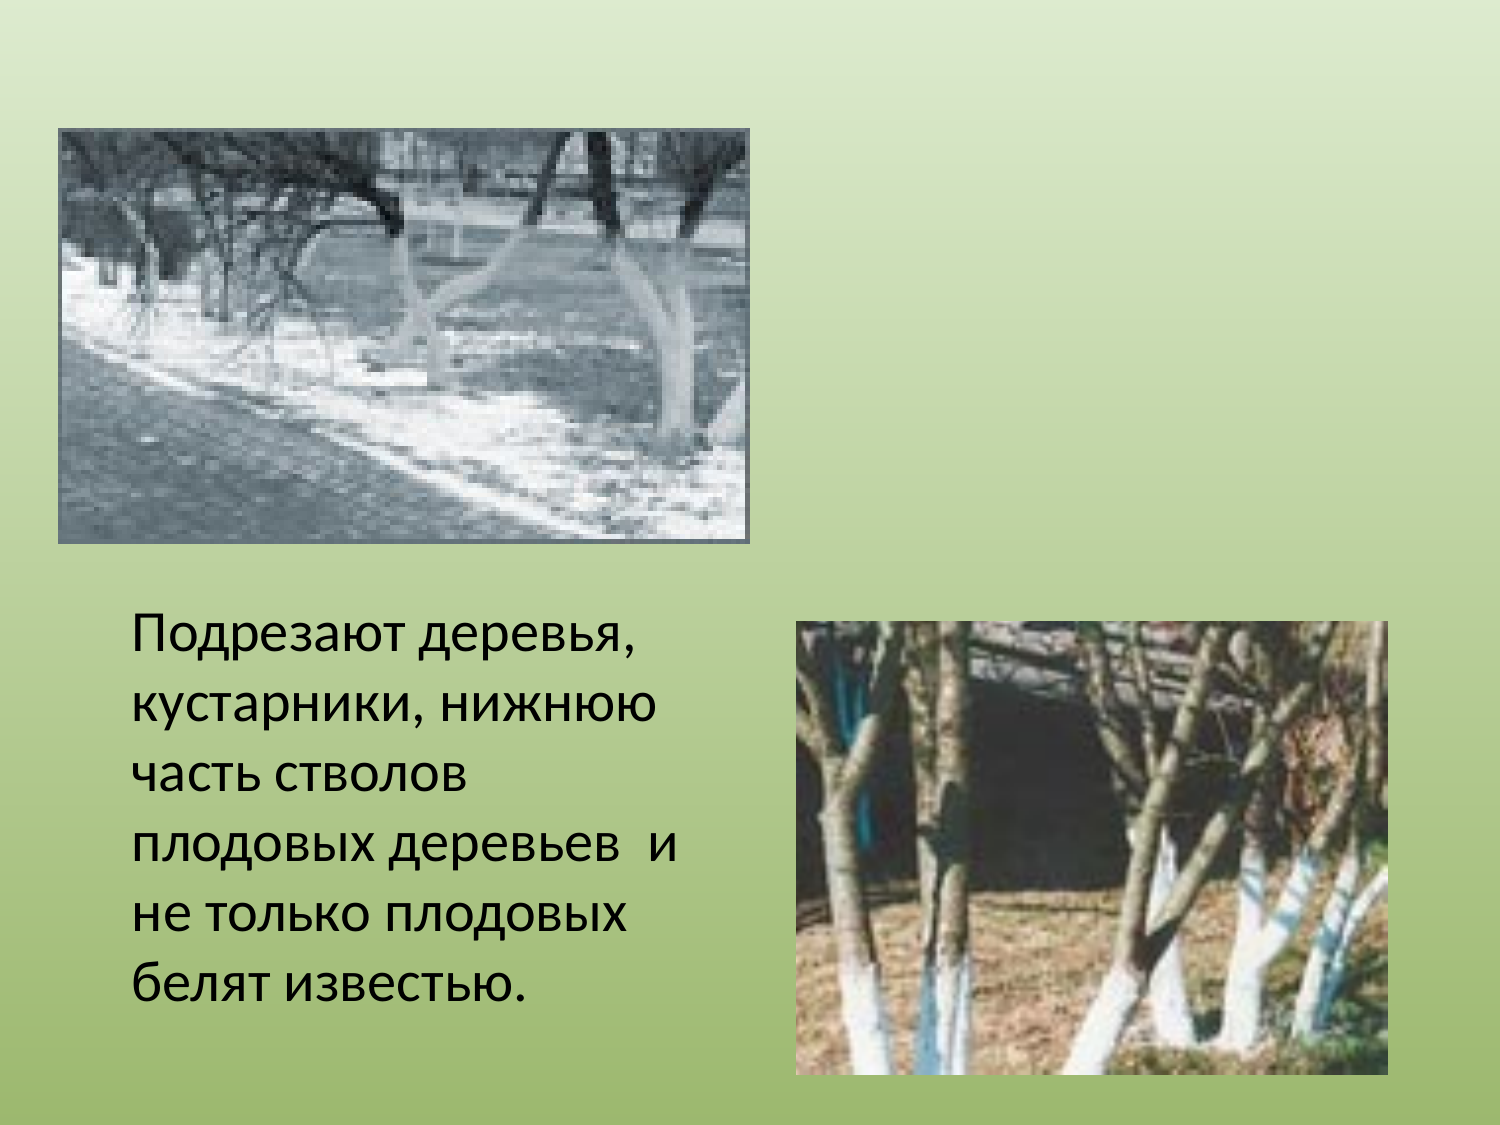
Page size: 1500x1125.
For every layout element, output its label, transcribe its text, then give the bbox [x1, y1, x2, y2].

picture [58, 128, 751, 544]
text_box Подрезают деревья, кустарники, нижнюю часть стволов плодовых деревьев и не только плодовых белят известью. [117, 585, 703, 1021]
picture [796, 620, 1389, 1075]
